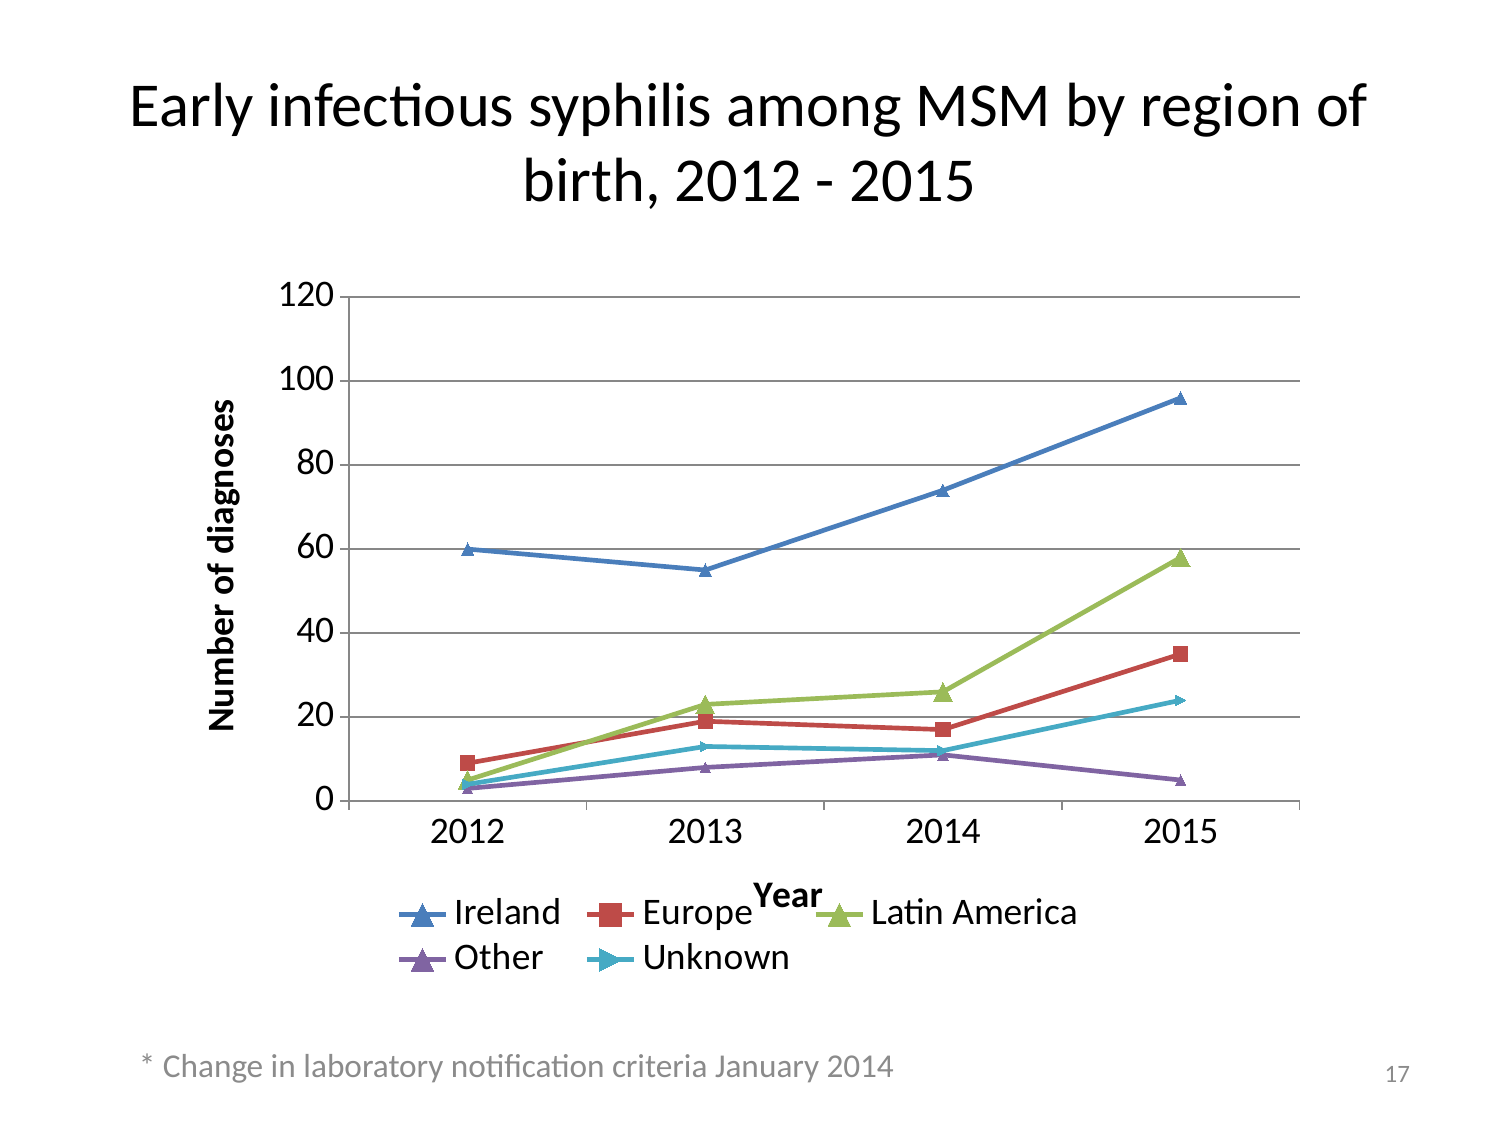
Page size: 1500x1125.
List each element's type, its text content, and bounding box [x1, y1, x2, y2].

footer * Change in laboratory notification criteria January 2014 [123, 1034, 1341, 1094]
title Early infectious syphilis among MSM by region of birth, 2012 - 2015 [75, 45, 1425, 233]
chart [147, 265, 1329, 987]
slide_number 17 [1074, 1042, 1425, 1103]
